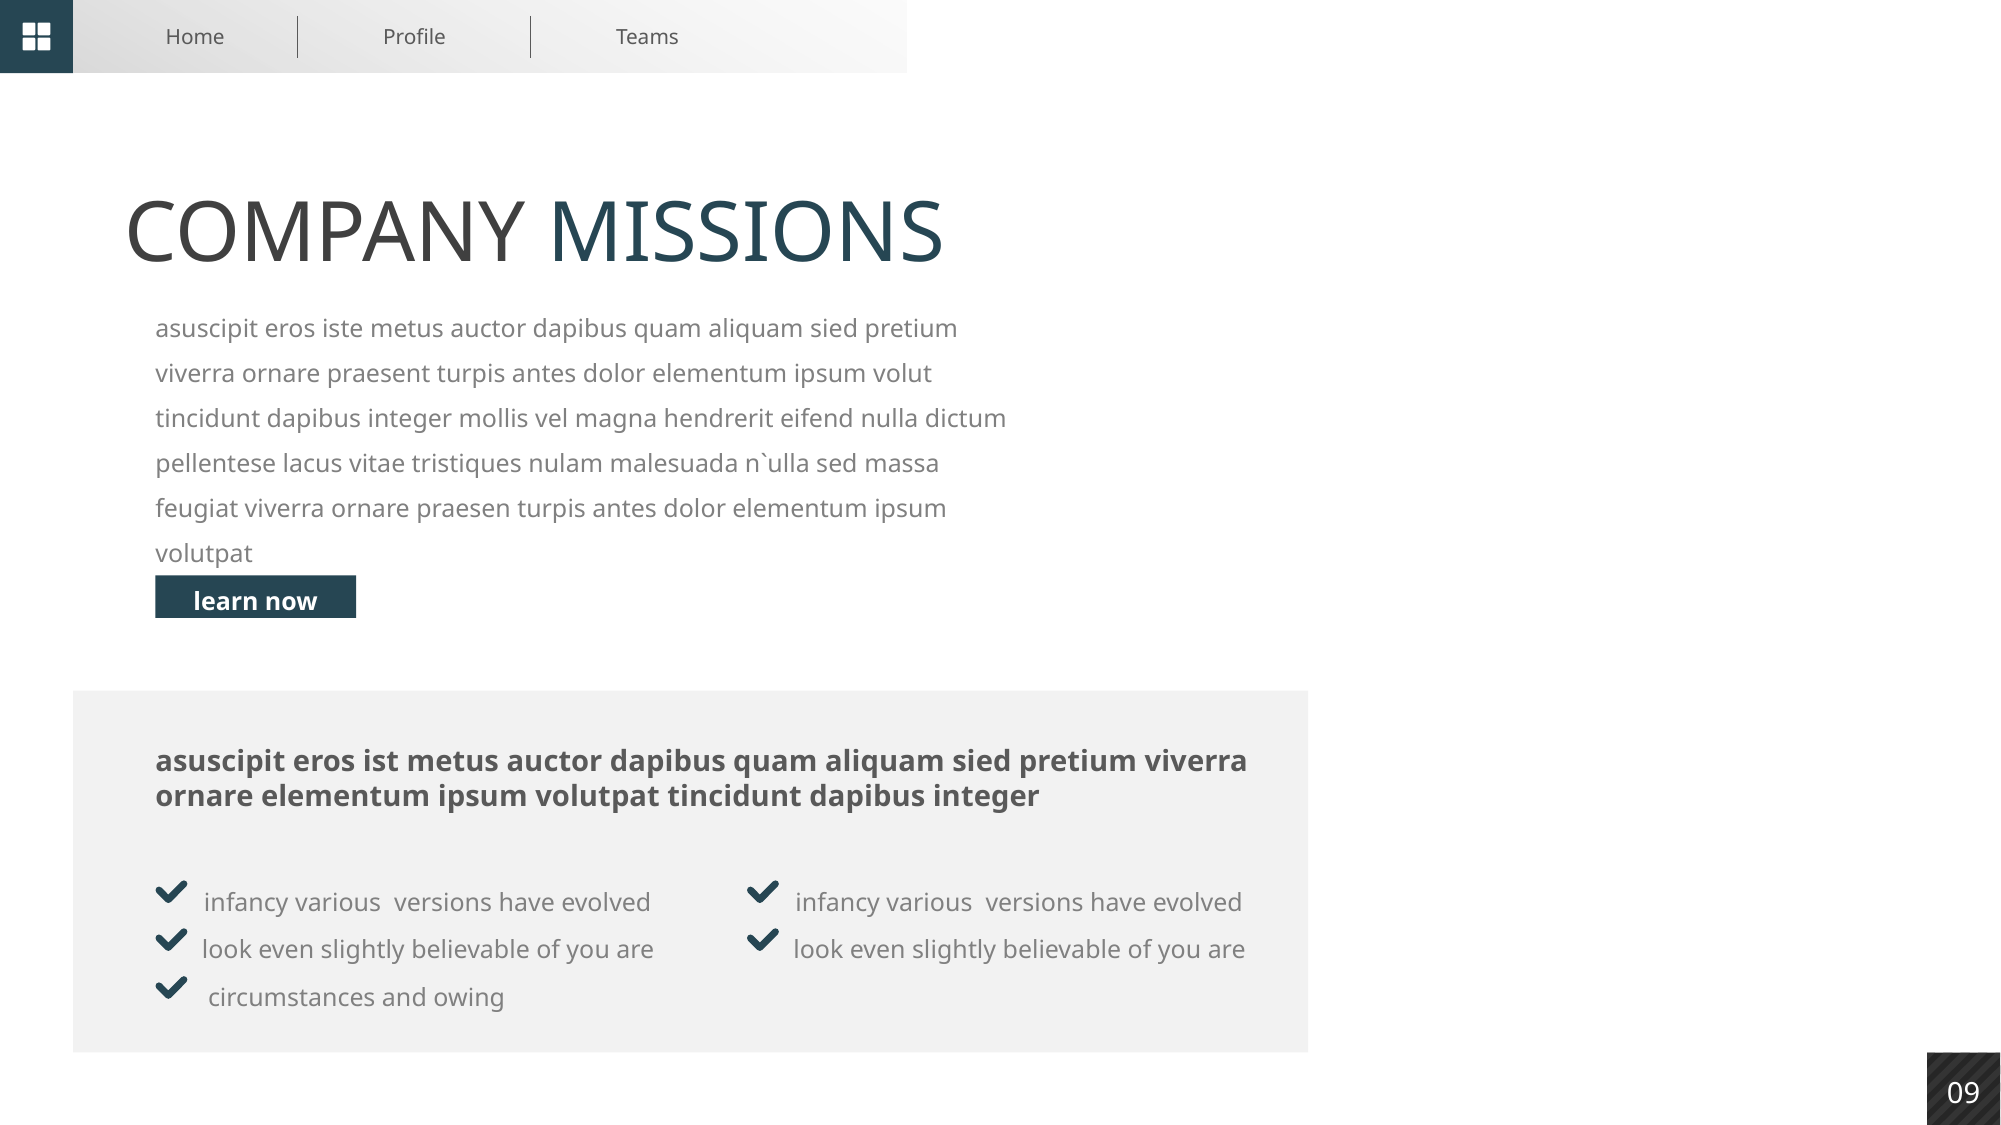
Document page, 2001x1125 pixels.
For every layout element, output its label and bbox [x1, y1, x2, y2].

text_box [0, 0, 2001, 1125]
